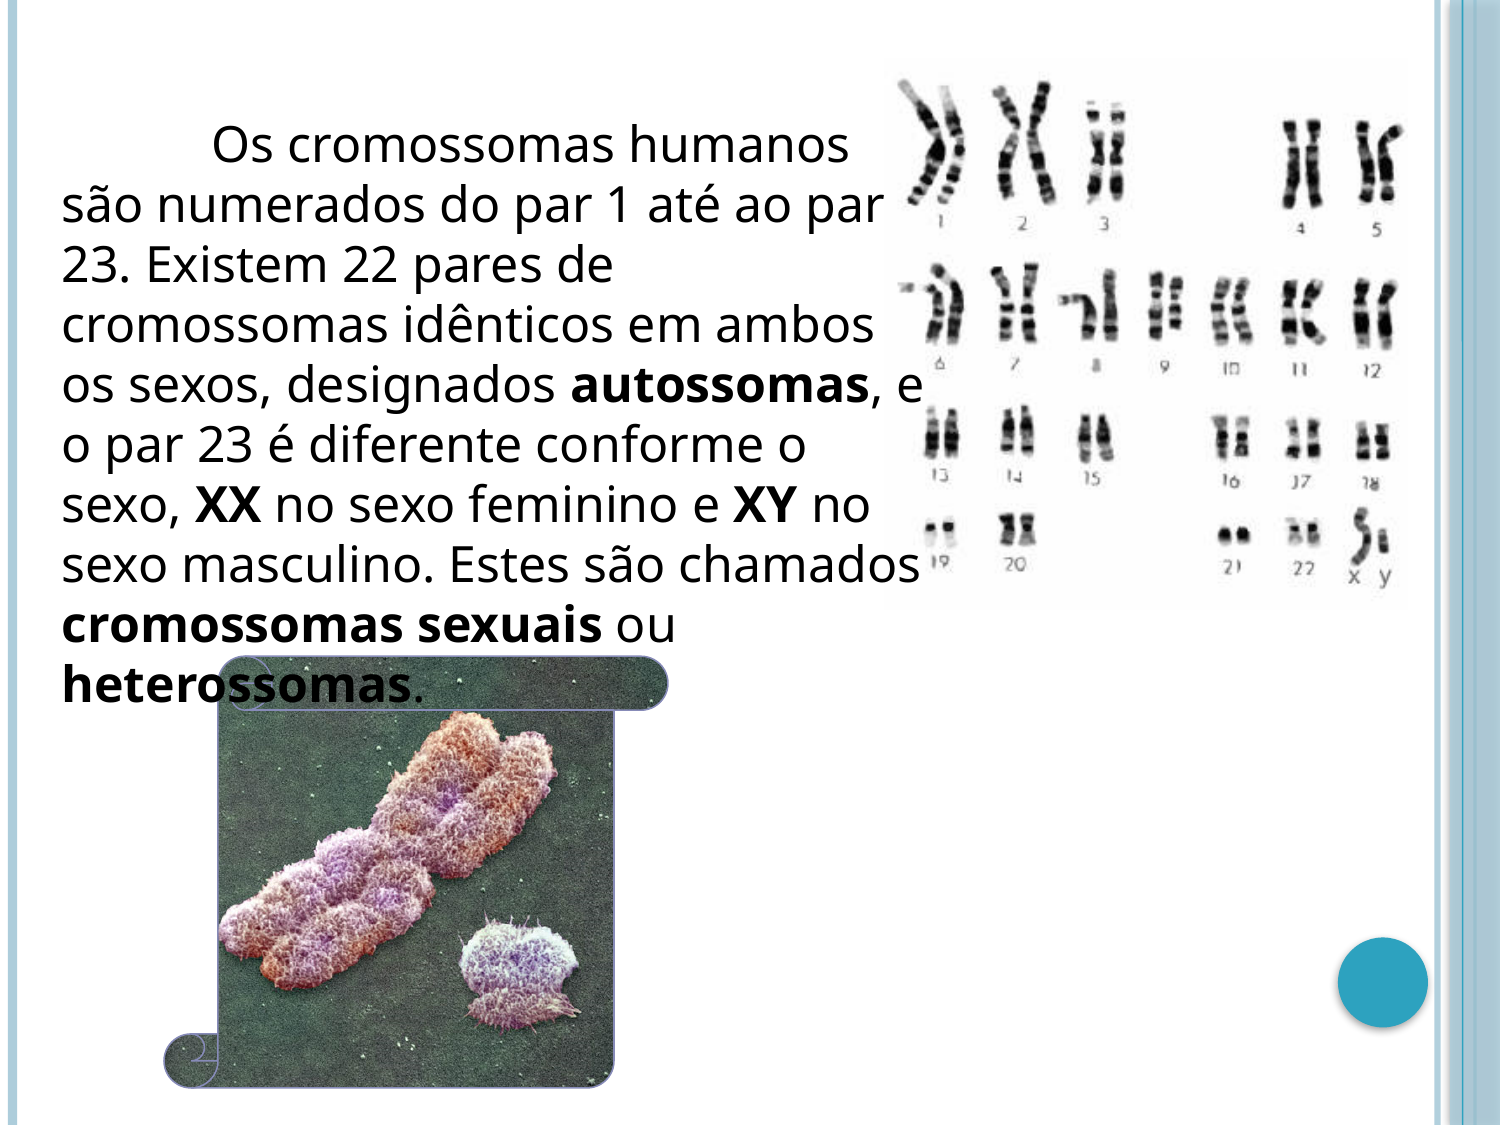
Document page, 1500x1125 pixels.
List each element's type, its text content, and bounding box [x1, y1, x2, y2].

text_box Os cromossomas humanos são numerados do par 1 até ao par 23. Existem 22 pares de cromossomas idênticos em ambos os sexos, designados autossomas, e o par 23 é diferente conforme o sexo, XX no sexo feminino e XY no sexo masculino. Estes são chamados cromossomas sexuais ou heterossomas. [46, 105, 950, 721]
picture [163, 655, 669, 1089]
picture [884, 58, 1409, 610]
